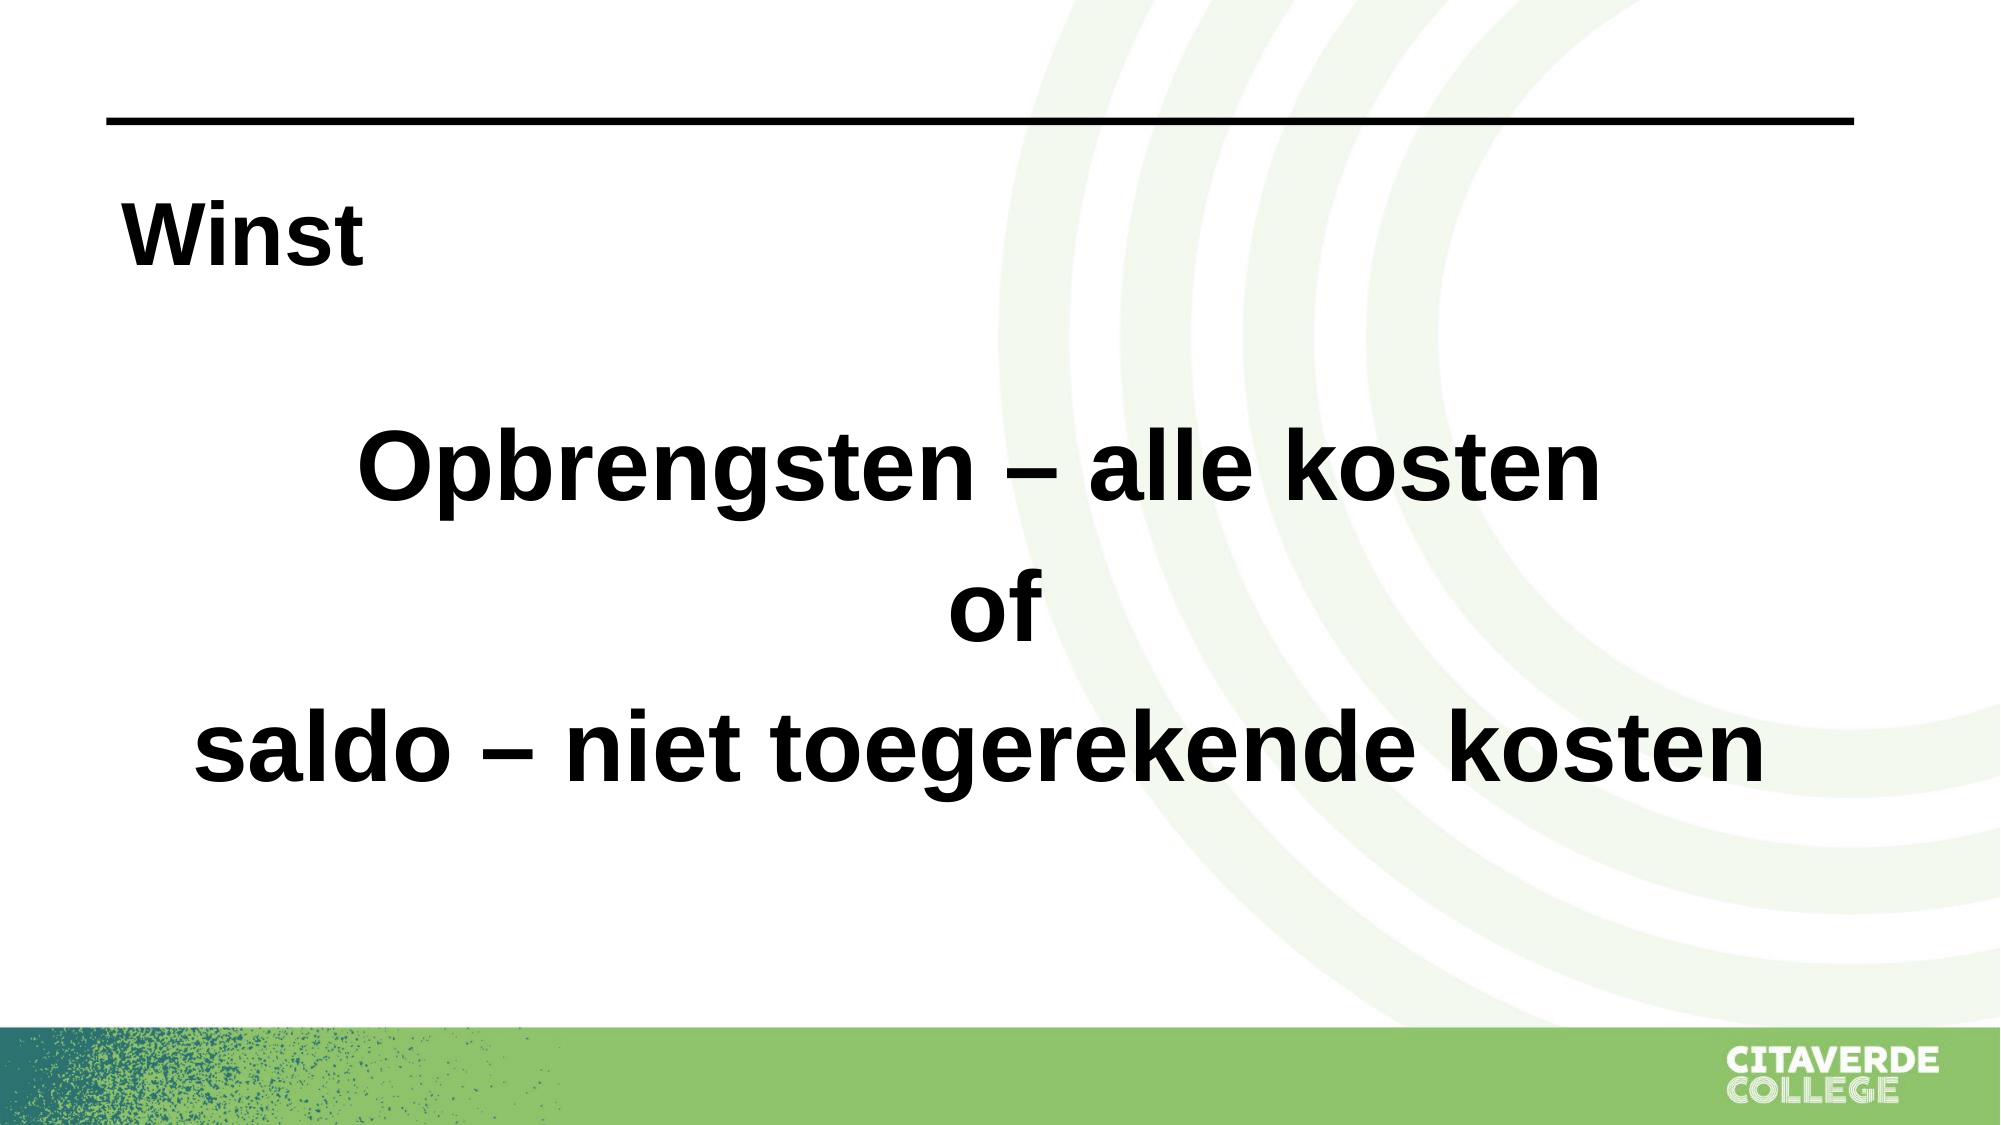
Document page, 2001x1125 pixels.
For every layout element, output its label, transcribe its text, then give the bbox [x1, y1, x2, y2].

picture [0, 0, 2001, 1125]
list Opbrengsten – alle kosten of saldo – niet toegerekende kosten [106, 392, 1855, 965]
title Winst [106, 117, 1855, 366]
